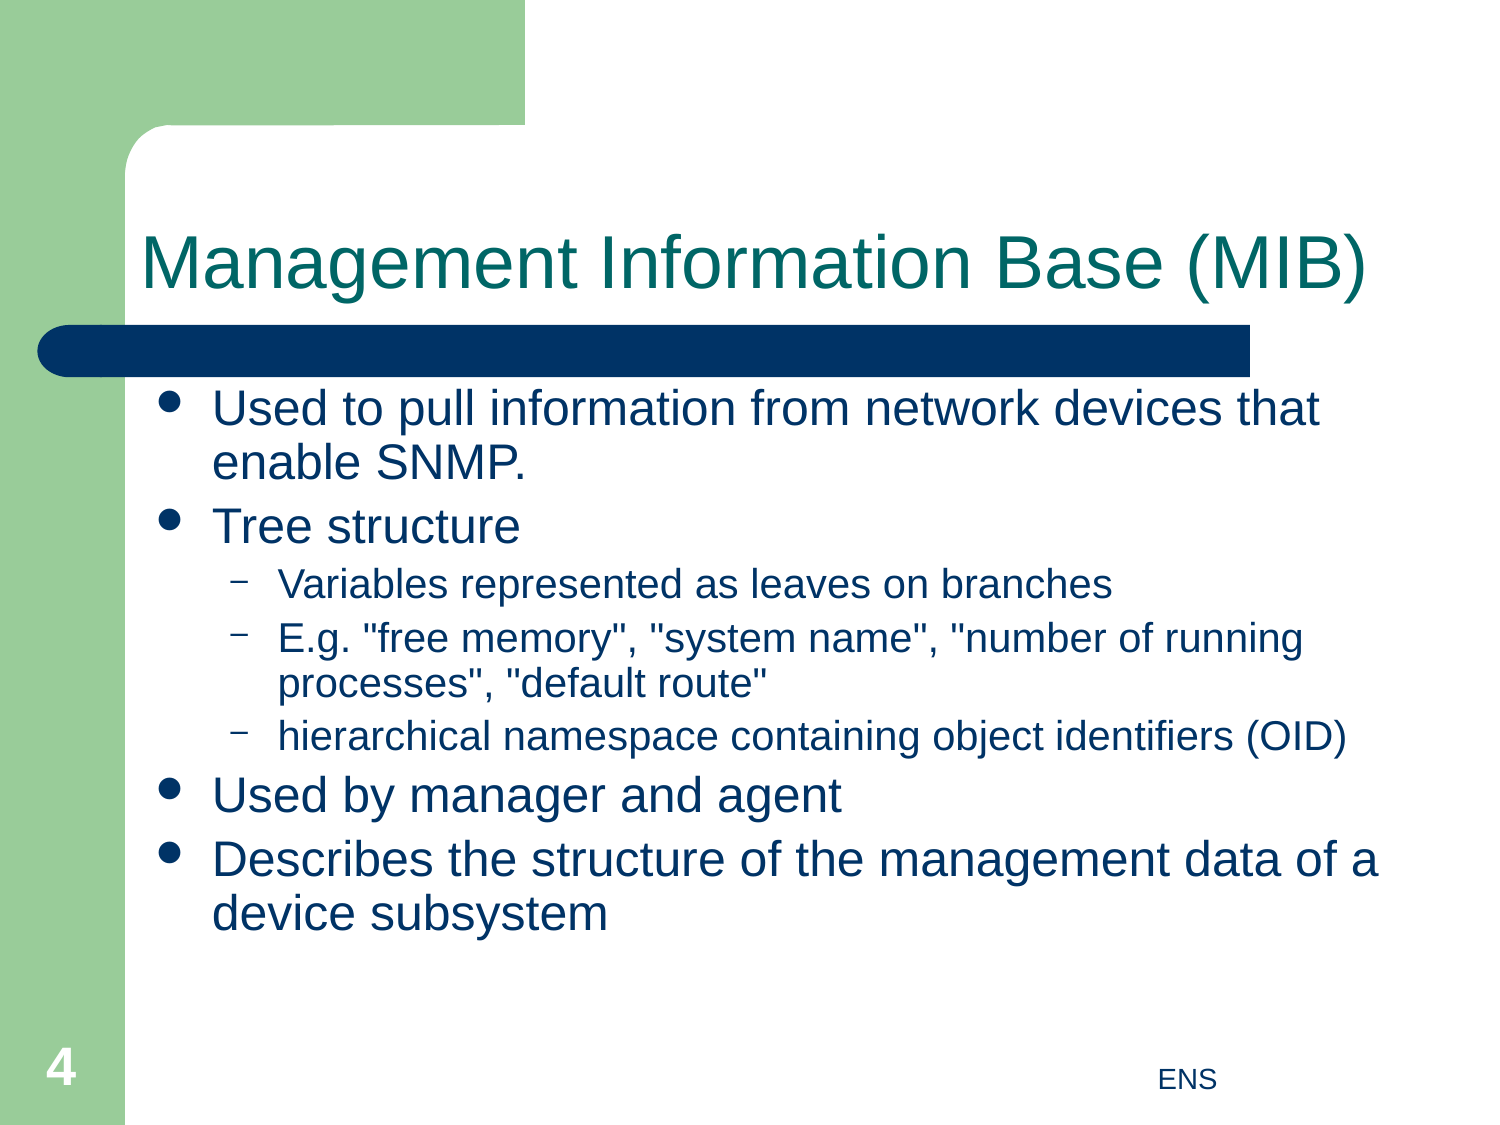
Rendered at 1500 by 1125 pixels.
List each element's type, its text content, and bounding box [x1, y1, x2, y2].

title Management Information Base (MIB) [124, 124, 1426, 313]
slide_number 4 [13, 1023, 111, 1105]
footer ENS [949, 1024, 1426, 1104]
list Used to pull information from network devices that enable SNMP. Tree structure Variables represented as leaves on branches E.g. "free memory", "system name", "number of running processes", "default route" hierarchical namespace containing object identifiers (OID) Used by manager and agent Describes the structure of the management data of a device subsystem [140, 374, 1403, 987]
